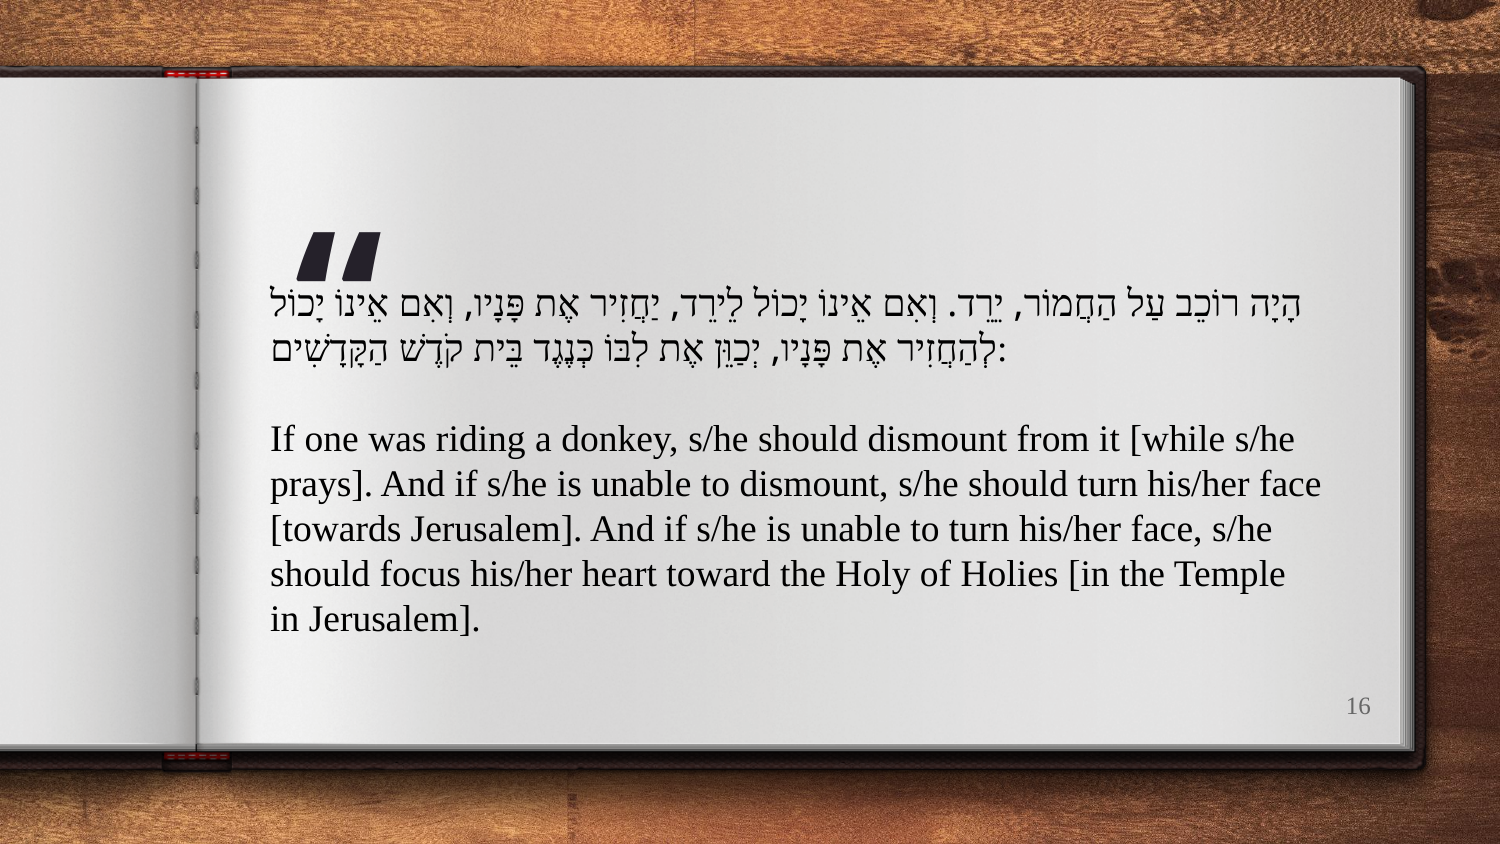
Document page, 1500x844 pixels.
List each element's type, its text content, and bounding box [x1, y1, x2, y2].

list הָיָה רוֹכֵב עַל הַחֲמוֹר, יֵרֵד. וְאִם אֵינוֹ יָכוֹל לֵירֵד, יַחֲזִיר אֶת פָּנָיו, וְאִם אֵינוֹ יָכוֹל לְהַחֲזִיר אֶת פָּנָיו, יְכַוֵּן אֶת לִבּוֹ כְּנֶגֶד בֵּית קֹדֶשׁ הַקָּדָשִׁים: If one was riding a donkey, s/he should dismount from it [while s/he prays]. And if s/he is unable to dismount, s/he should turn his/her face [towards Jerusalem]. And if s/he is unable to turn his/her face, s/he should focus his/her heart toward the Holy of Holies [in the Temple in Jerusalem]. [255, 263, 1341, 763]
picture [0, 0, 1500, 844]
slide_number ‹#› [1341, 672, 1386, 737]
